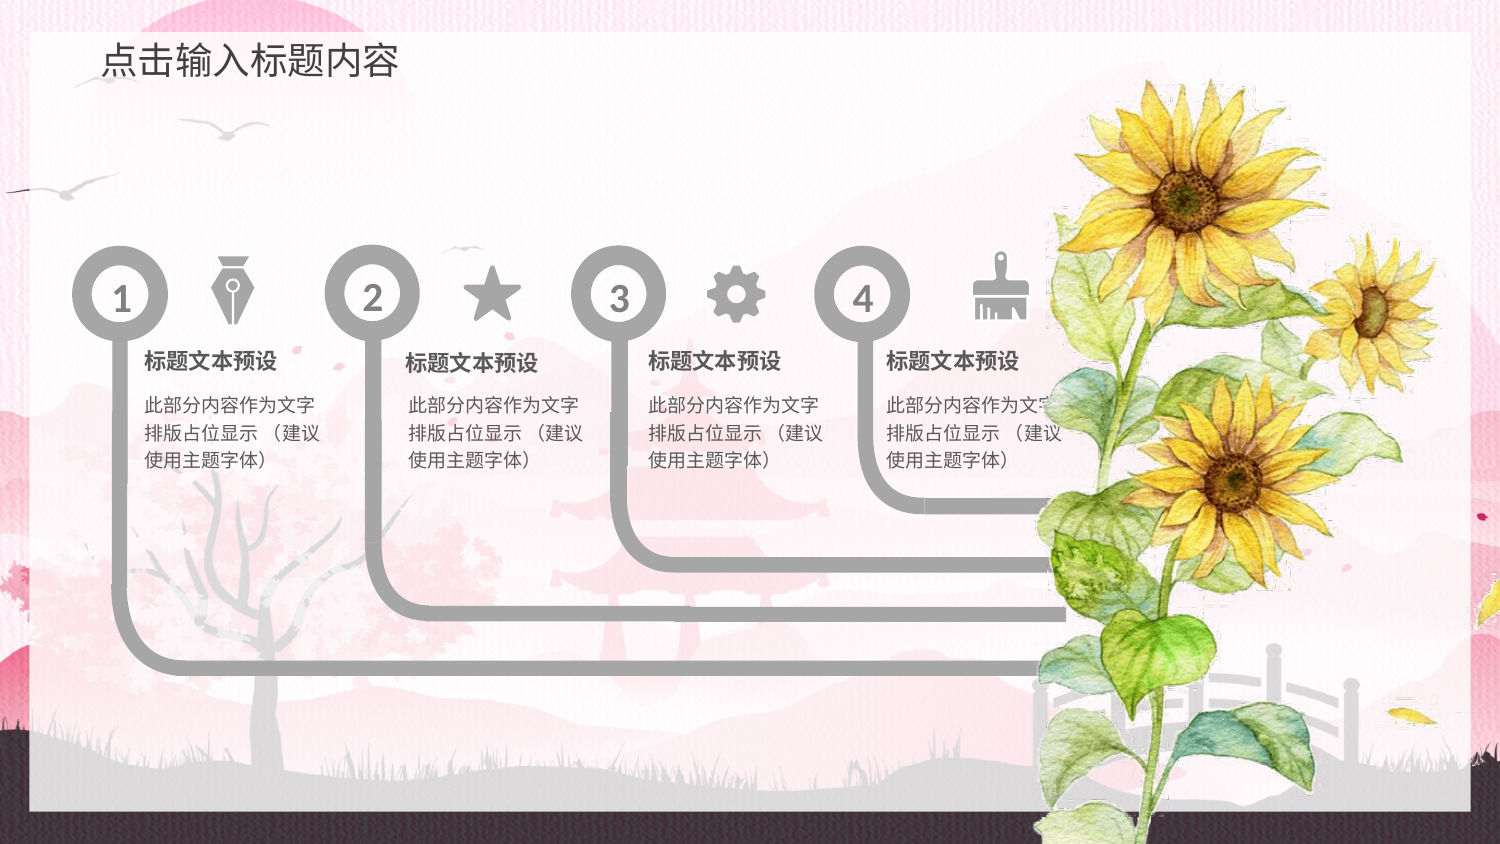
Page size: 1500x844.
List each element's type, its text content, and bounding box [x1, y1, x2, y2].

picture [0, 0, 1500, 844]
text_box 点击输入标题内容 [100, 28, 450, 91]
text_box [71, 244, 1024, 677]
